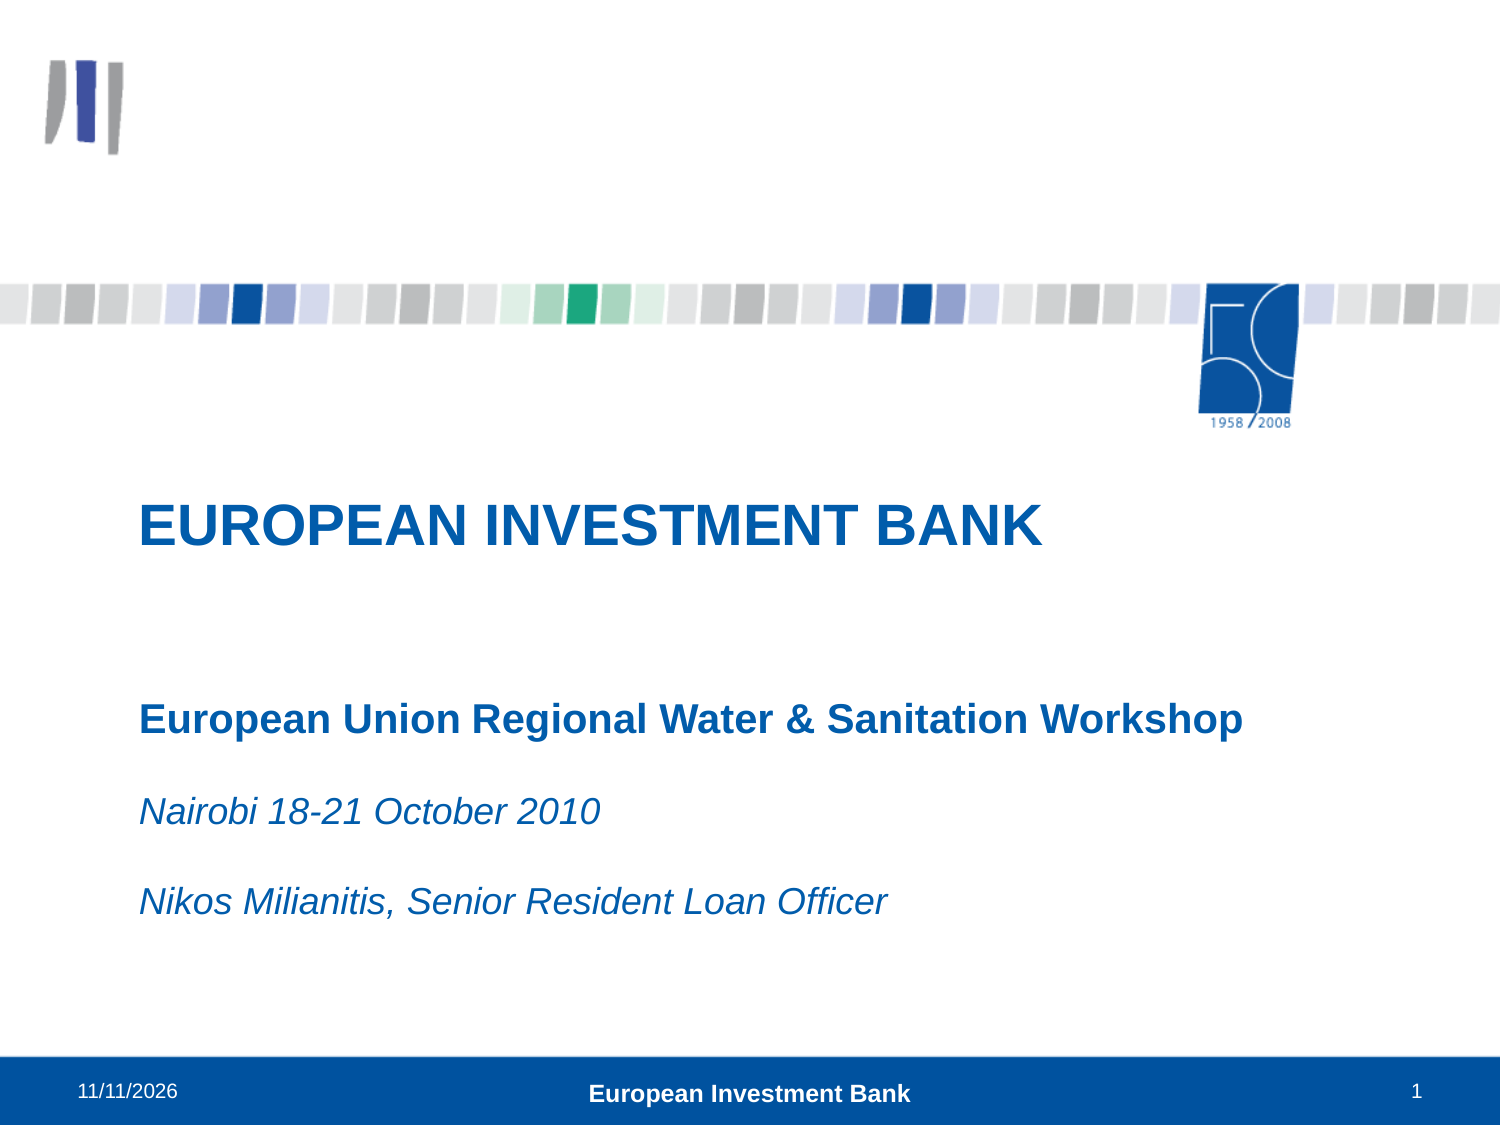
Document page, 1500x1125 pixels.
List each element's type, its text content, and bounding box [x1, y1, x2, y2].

footer European Investment Bank [229, 1070, 1271, 1125]
title EUROPEAN INVESTMENT BANK European Union Regional Water & Sanitation Workshop Nairobi 18-21 October 2010 Nikos Milianitis, Senior Resident Loan Officer [123, 479, 1400, 917]
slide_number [62, 1070, 226, 1125]
slide_number 1 [1274, 1070, 1438, 1125]
picture [0, 0, 1500, 1125]
